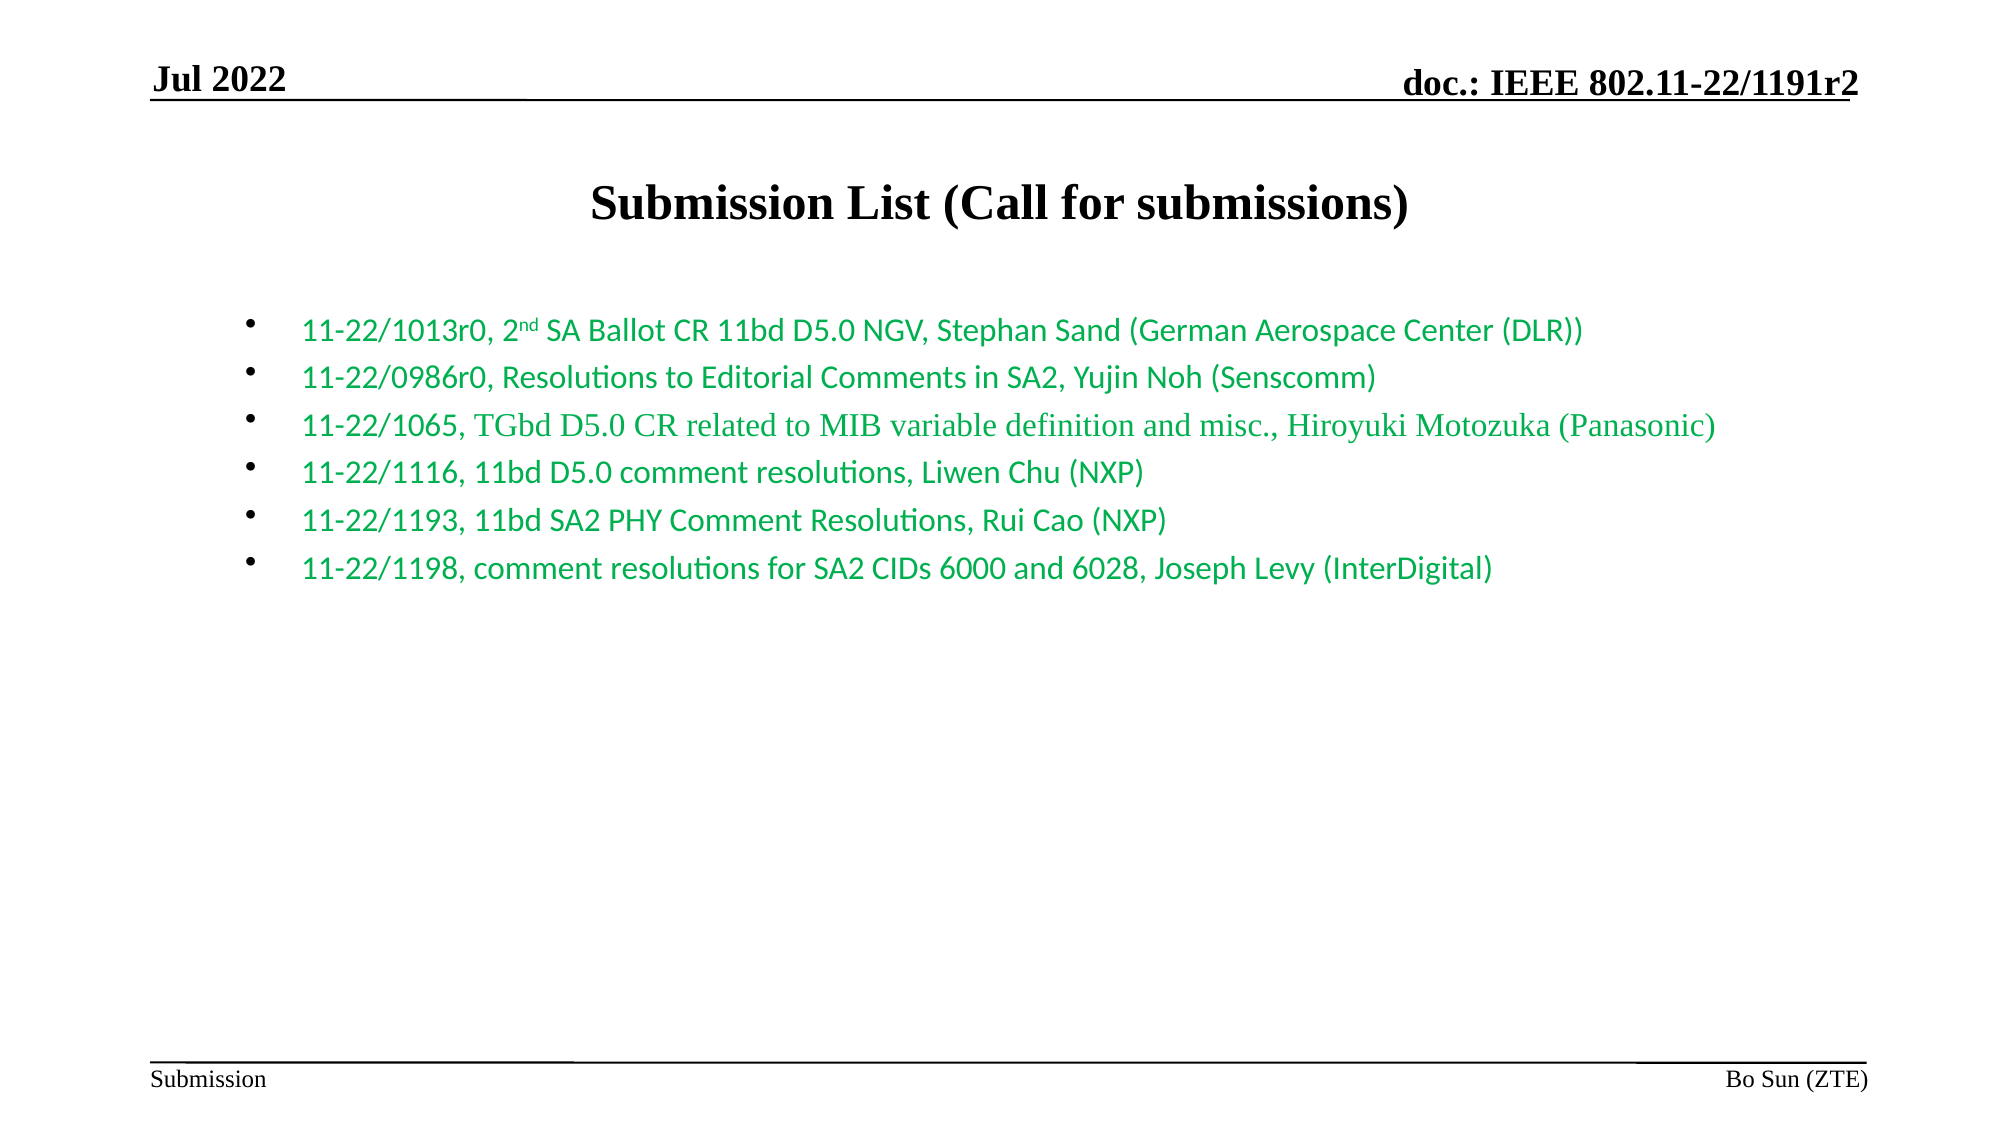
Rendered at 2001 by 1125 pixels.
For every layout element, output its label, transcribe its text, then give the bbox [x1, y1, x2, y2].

title Submission List (Call for submissions) [149, 112, 1850, 288]
footer Bo Sun (ZTE) [1171, 1061, 1869, 1093]
list 11-22/1013r0, 2nd SA Ballot CR 11bd D5.0 NGV, Stephan Sand (German Aerospace Center (DLR)) 11-22/0986r0, Resolutions to Editorial Comments in SA2, Yujin Noh (Senscomm) 11-22/1065, TGbd D5.0 CR related to MIB variable definition and misc., Hiroyuki Motozuka (Panasonic) 11-22/1116, 11bd D5.0 comment resolutions, Liwen Chu (NXP) 11-22/1193, 11bd SA2 PHY Comment Resolutions, Rui Cao (NXP) 11-22/1198, comment resolutions for SA2 CIDs 6000 and 6028, Joseph Levy (InterDigital) [154, 299, 1831, 1051]
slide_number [152, 54, 563, 100]
